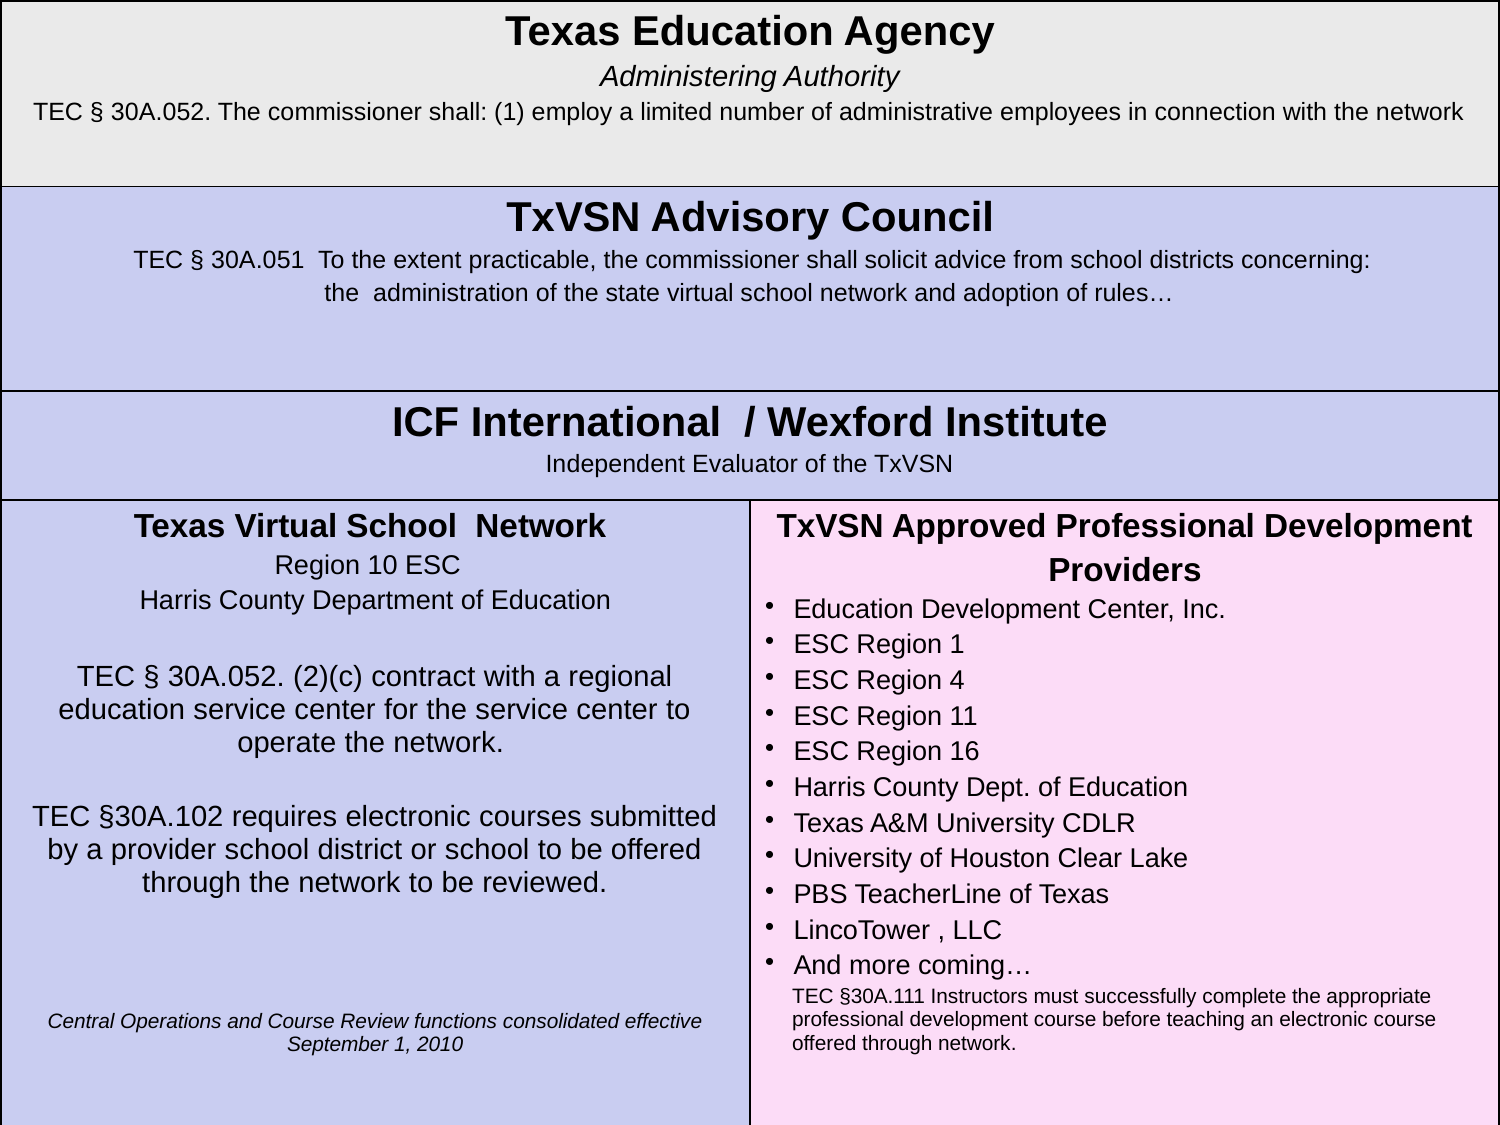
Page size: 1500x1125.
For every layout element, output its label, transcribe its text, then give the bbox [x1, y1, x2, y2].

table_cell TxVSN Approved Professional Development Providers Education Development Center, Inc. ESC Region 1 ESC Region 4 ESC Region 11 ESC Region 16 Harris County Dept. of Education Texas A&M University CDLR University of Houston Clear Lake PBS TeacherLine of Texas LincoTower , LLC And more coming… TEC §30A.111 Instructors must successfully complete the appropriate professional development course before teaching an electronic course offered through network. [751, 501, 1498, 1125]
table_cell ICF International / Wexford Institute Independent Evaluator of the TxVSN [2, 392, 1498, 499]
table_cell Texas Virtual School Network Region 10 ESC Harris County Department of Education TEC § 30A.052. (2)(c) contract with a regional education service center for the service center to operate the network. TEC §30A.102 requires electronic courses submitted by a provider school district or school to be offered through the network to be reviewed. Central Operations and Course Review functions consolidated effective September 1, 2010 [2, 501, 749, 1125]
table_cell TxVSN Advisory Council TEC § 30A.051 To the extent practicable, the commissioner shall solicit advice from school districts concerning: the administration of the state virtual school network and adoption of rules… [2, 187, 1498, 390]
table_header Texas Education Agency Administering Authority TEC § 30A.052. The commissioner shall: (1) employ a limited number of administrative employees in connection with the network [2, 2, 1498, 186]
